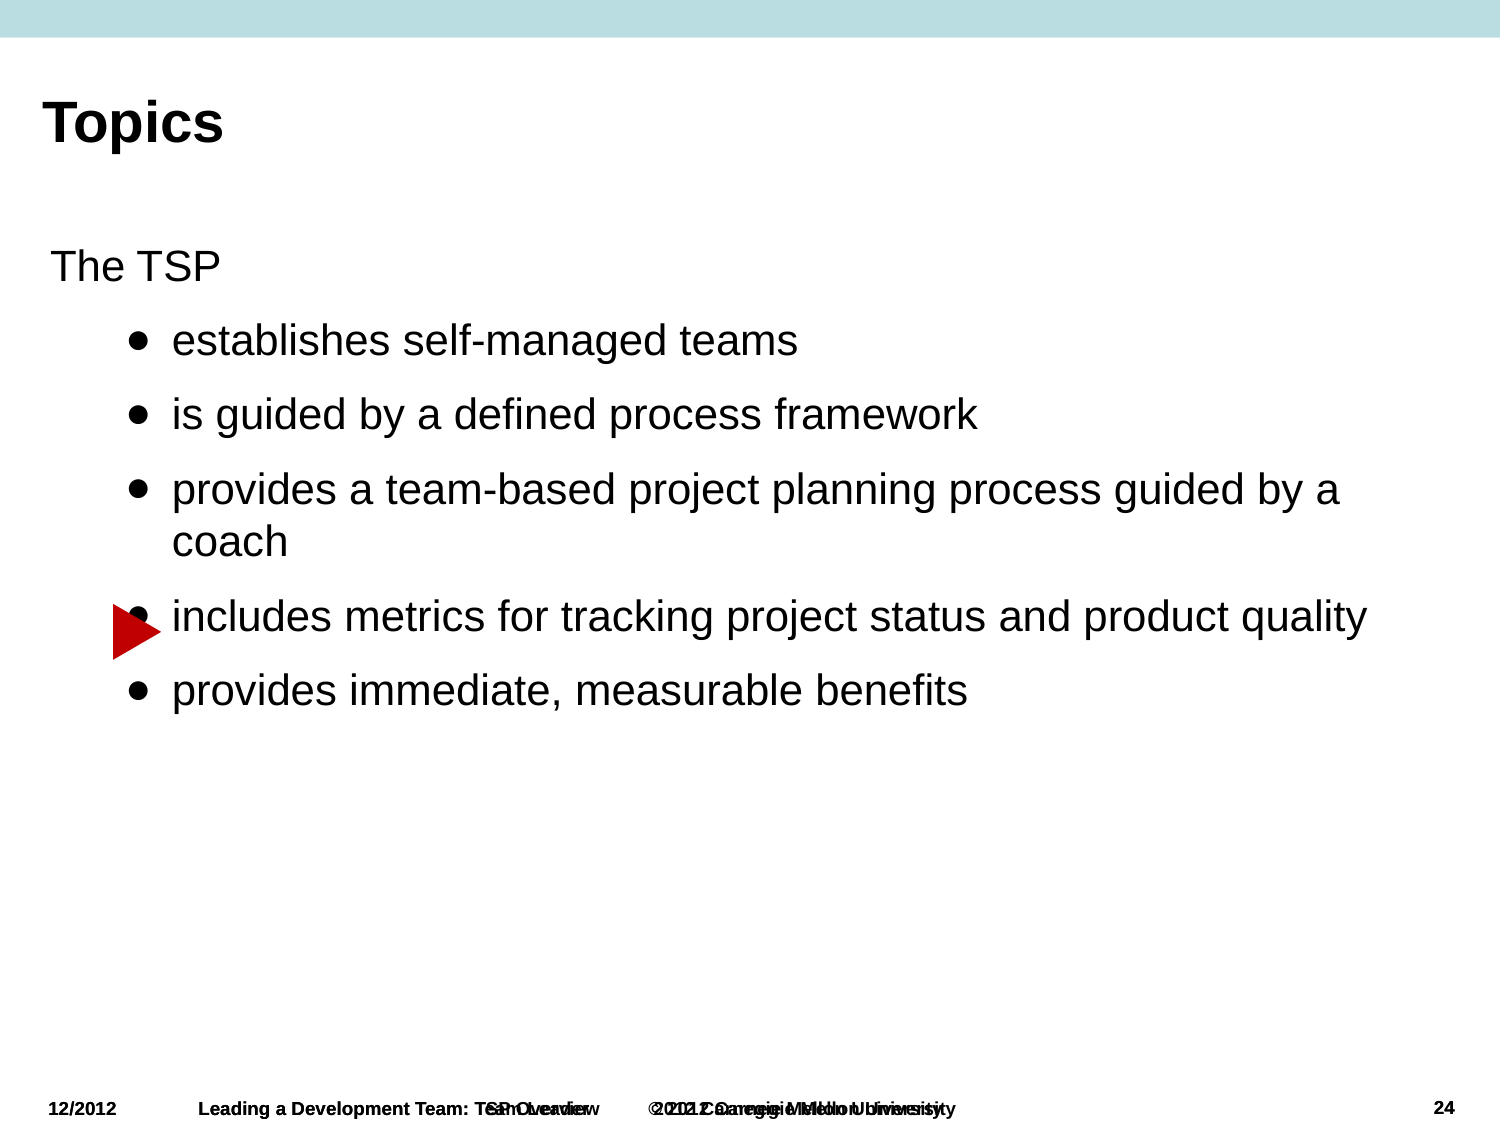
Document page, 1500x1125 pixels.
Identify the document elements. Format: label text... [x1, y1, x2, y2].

list The TSP establishes self-managed teams is guided by a defined process framework provides a team-based project planning process guided by a coach includes metrics for tracking project status and product quality provides immediate, measurable benefits [50, 237, 1437, 1000]
title Topics [42, 97, 1438, 154]
text_box [113, 603, 162, 660]
